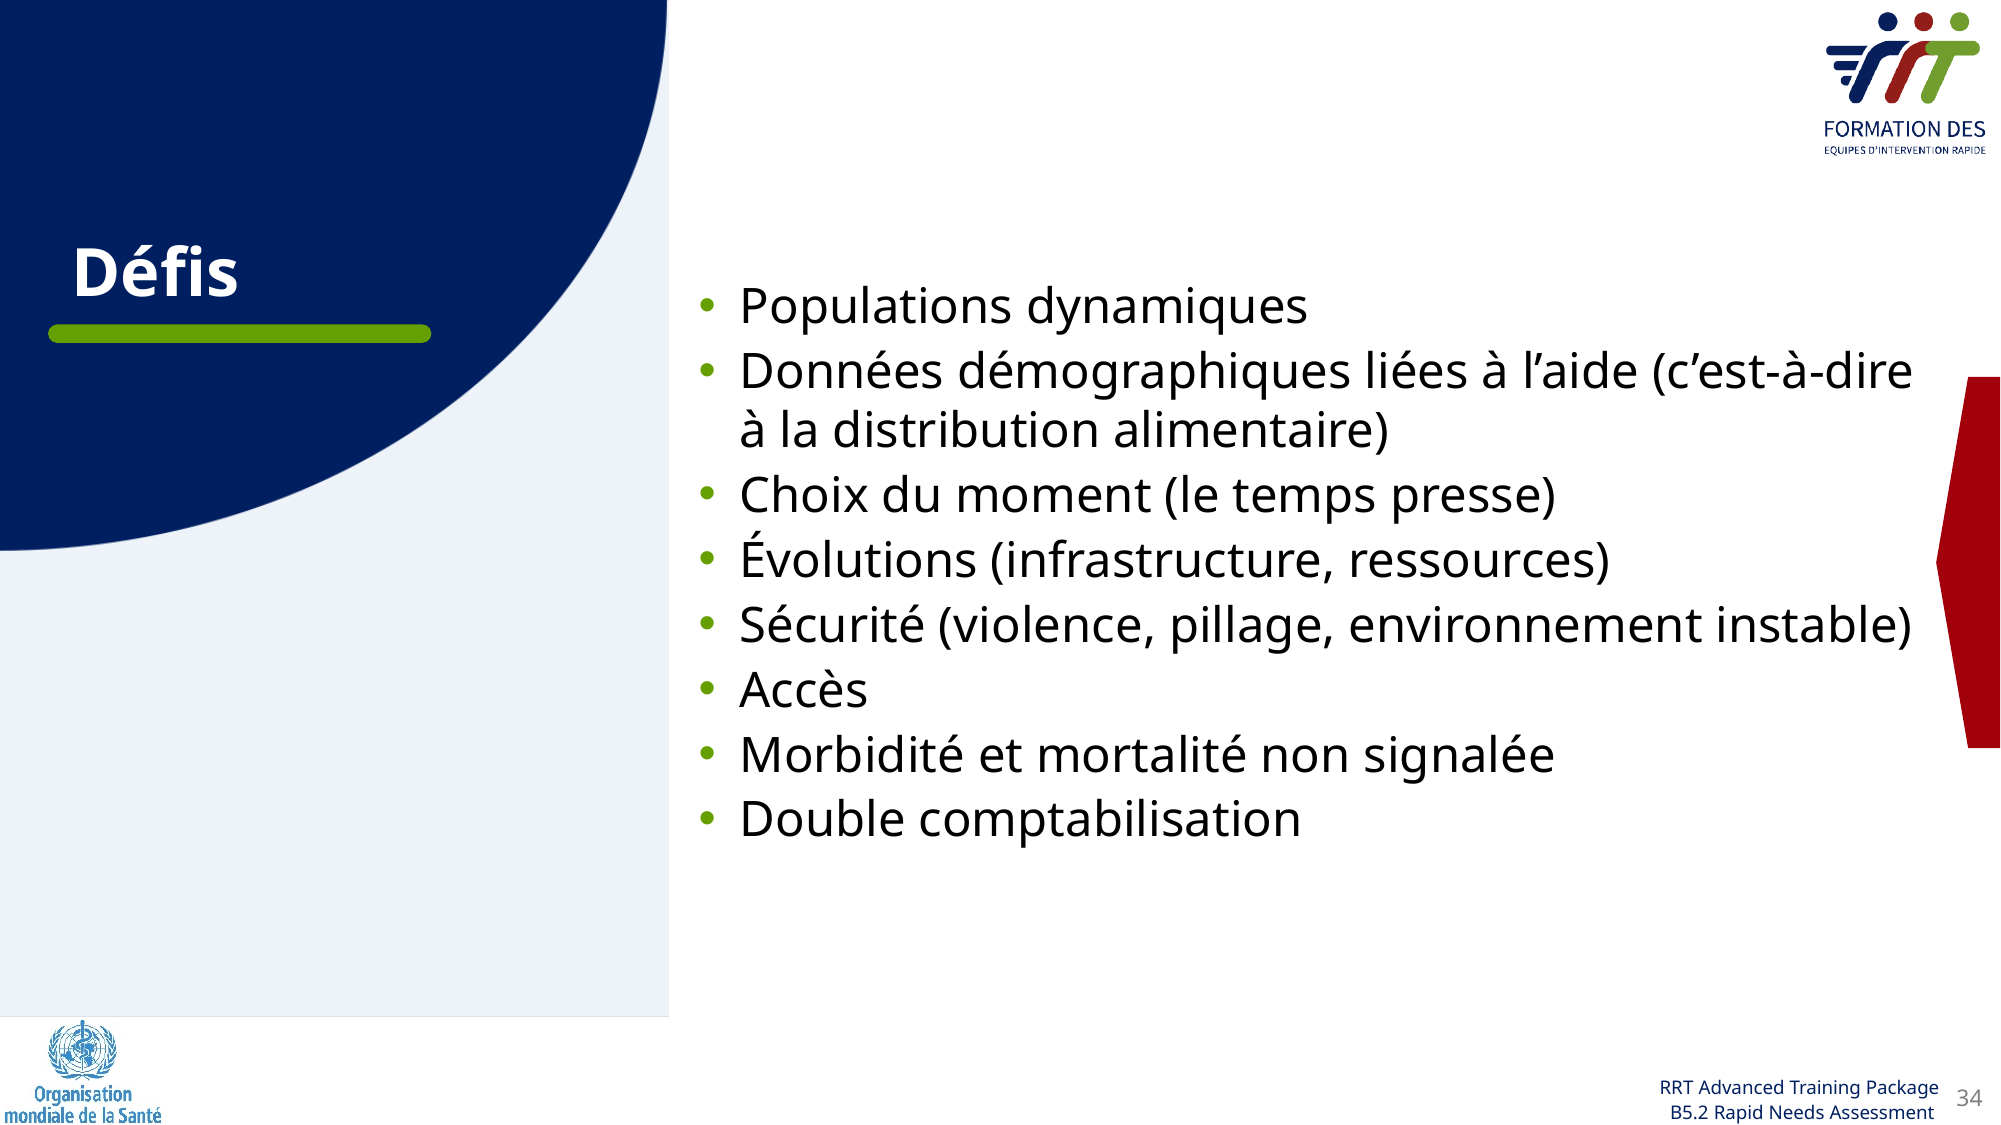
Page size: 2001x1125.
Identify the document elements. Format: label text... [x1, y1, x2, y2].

picture [1824, 11, 1986, 156]
picture [0, 0, 669, 1124]
list Populations dynamiques Données démographiques liées à l’aide (c’est-à-dire à la distribution alimentaire) Choix du moment (le temps presse) Évolutions (infrastructure, ressources) Sécurité (violence, pillage, environnement instable) Accès Morbidité et mortalité non signalée Double comptabilisation [690, 266, 1927, 908]
text_box Défis [63, 232, 600, 318]
